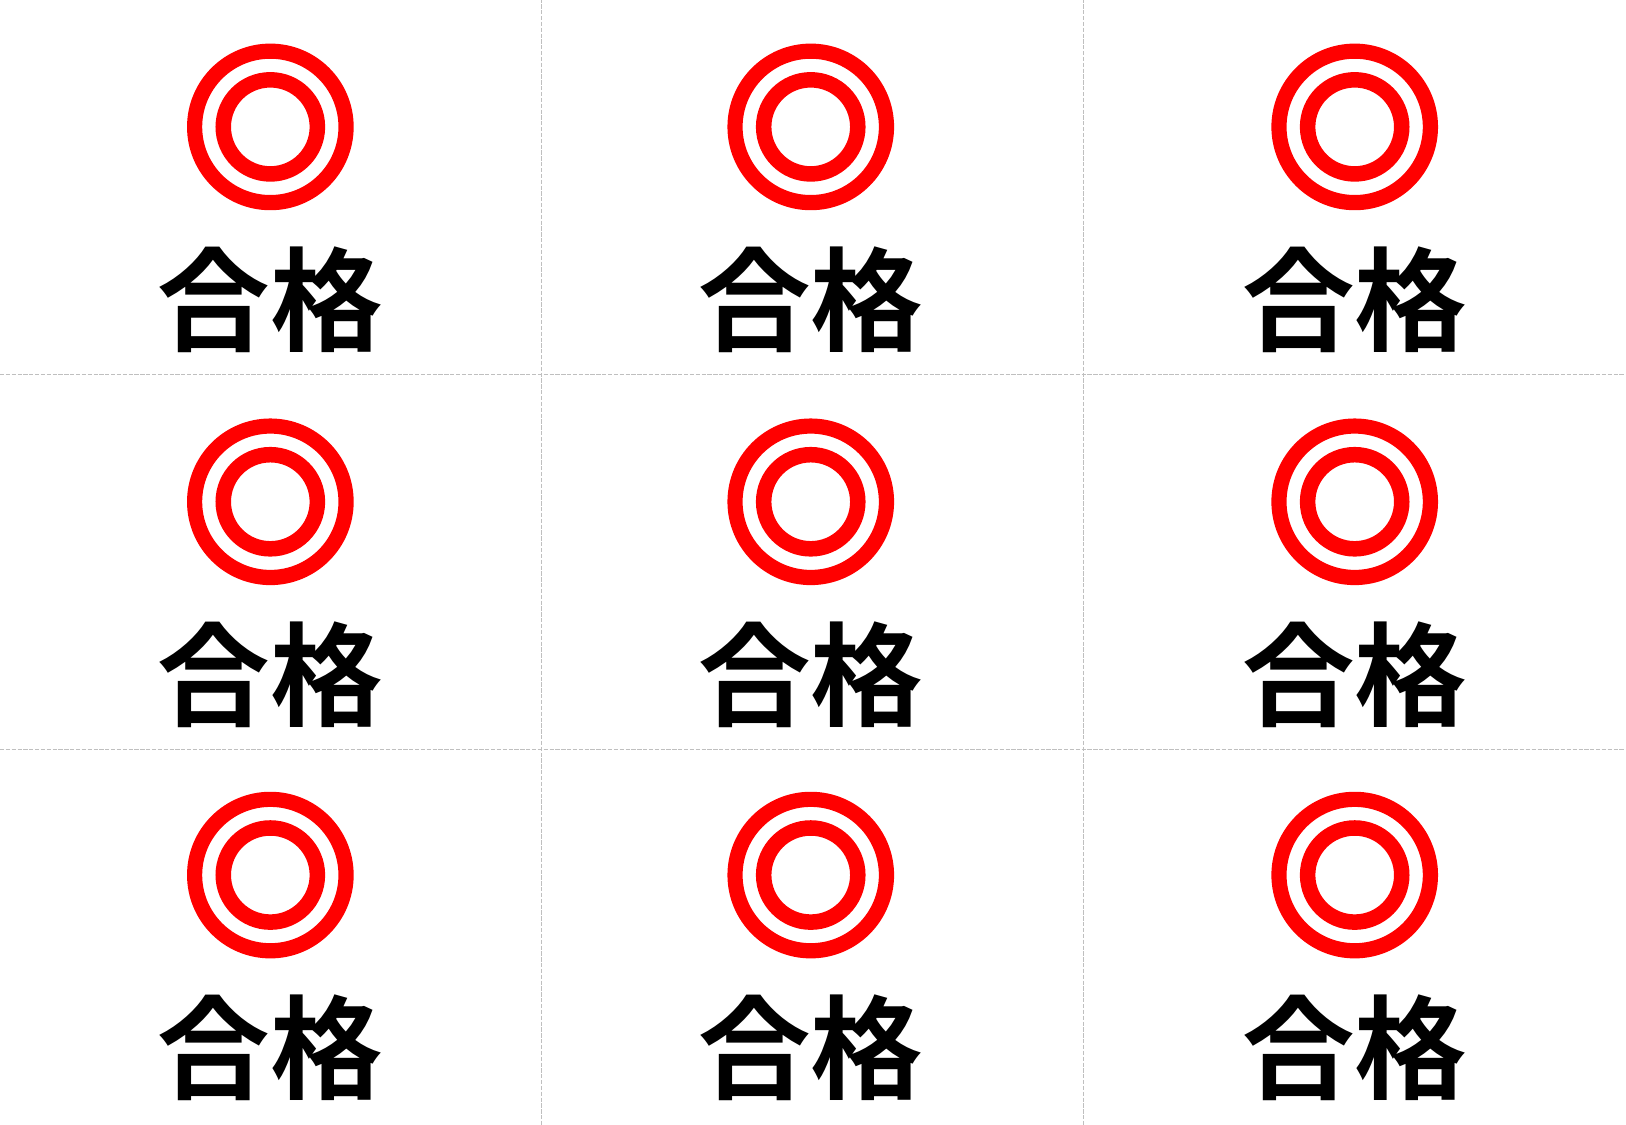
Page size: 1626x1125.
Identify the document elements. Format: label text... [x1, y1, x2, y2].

text_box [1270, 42, 1440, 212]
text_box [1270, 790, 1440, 960]
text_box [726, 417, 896, 587]
text_box 合格 [157, 977, 383, 1113]
text_box [726, 42, 896, 212]
text_box 合格 [698, 229, 924, 365]
text_box [726, 790, 896, 960]
text_box 合格 [1242, 229, 1468, 365]
text_box 合格 [157, 229, 383, 365]
text_box [185, 790, 355, 960]
text_box 合格 [698, 604, 924, 740]
text_box [1270, 417, 1440, 587]
text_box 合格 [698, 977, 924, 1113]
text_box 合格 [1242, 604, 1468, 740]
text_box [185, 417, 355, 587]
text_box 合格 [157, 604, 383, 740]
text_box 合格 [1242, 977, 1468, 1113]
text_box [185, 42, 355, 212]
